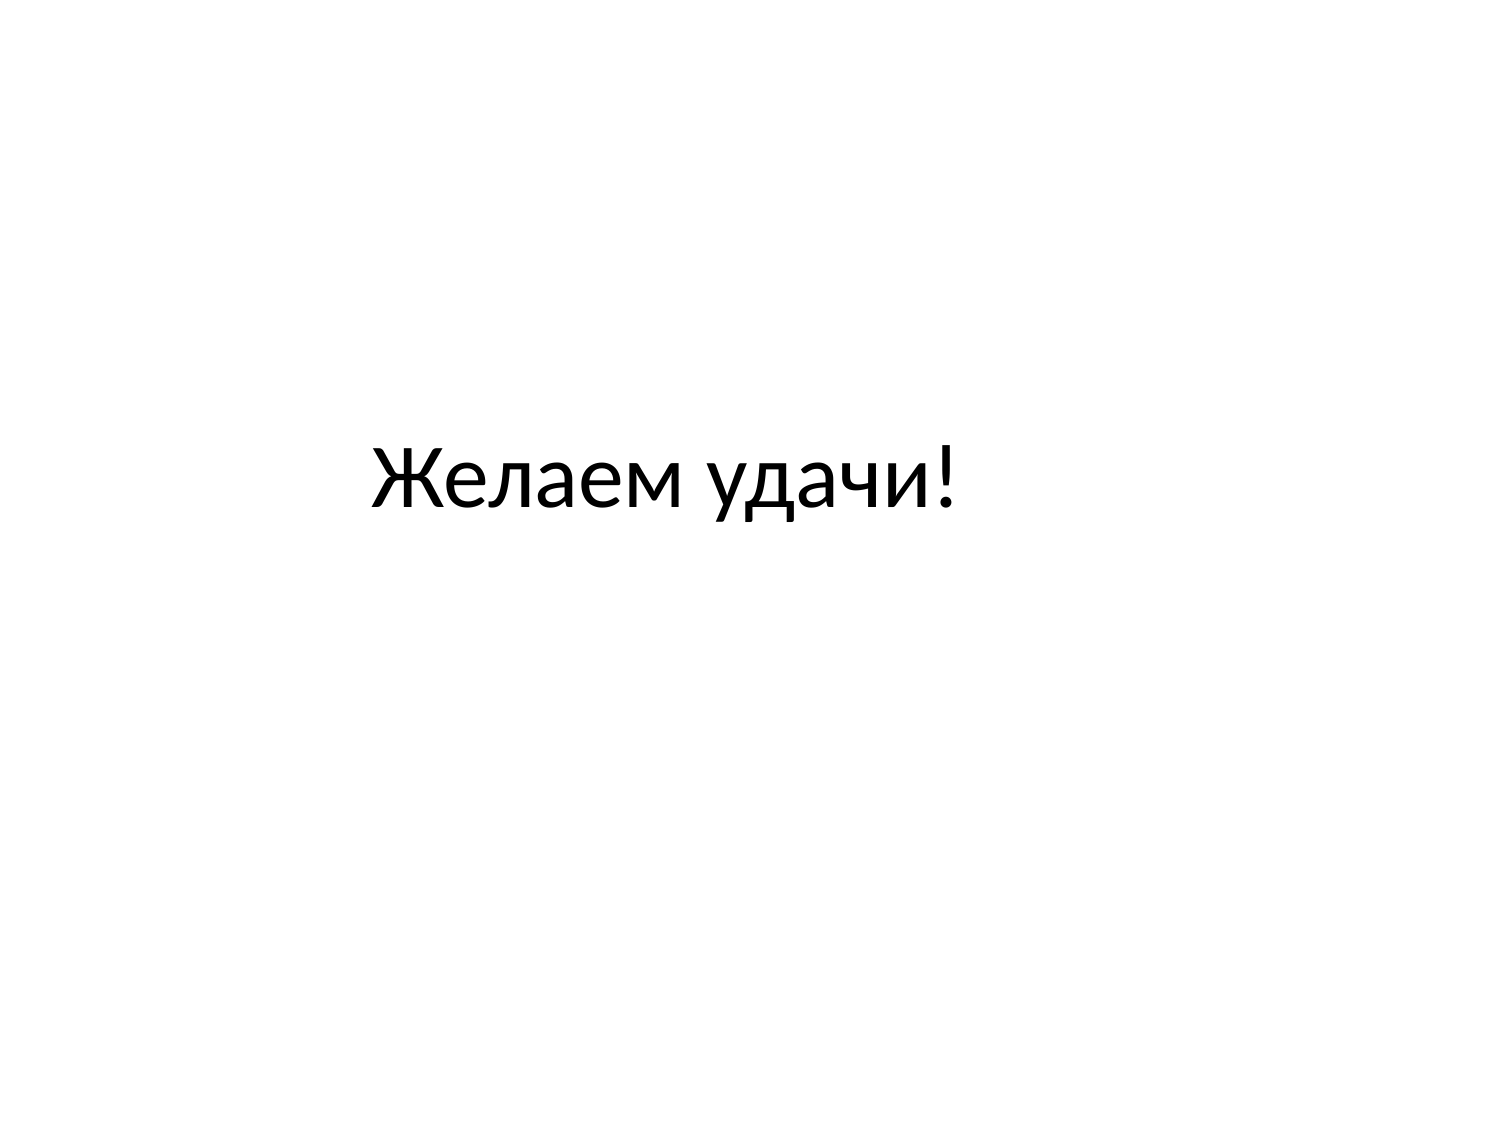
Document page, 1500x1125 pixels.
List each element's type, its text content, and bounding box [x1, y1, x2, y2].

text_box Желаем удачи! [230, 408, 1105, 534]
